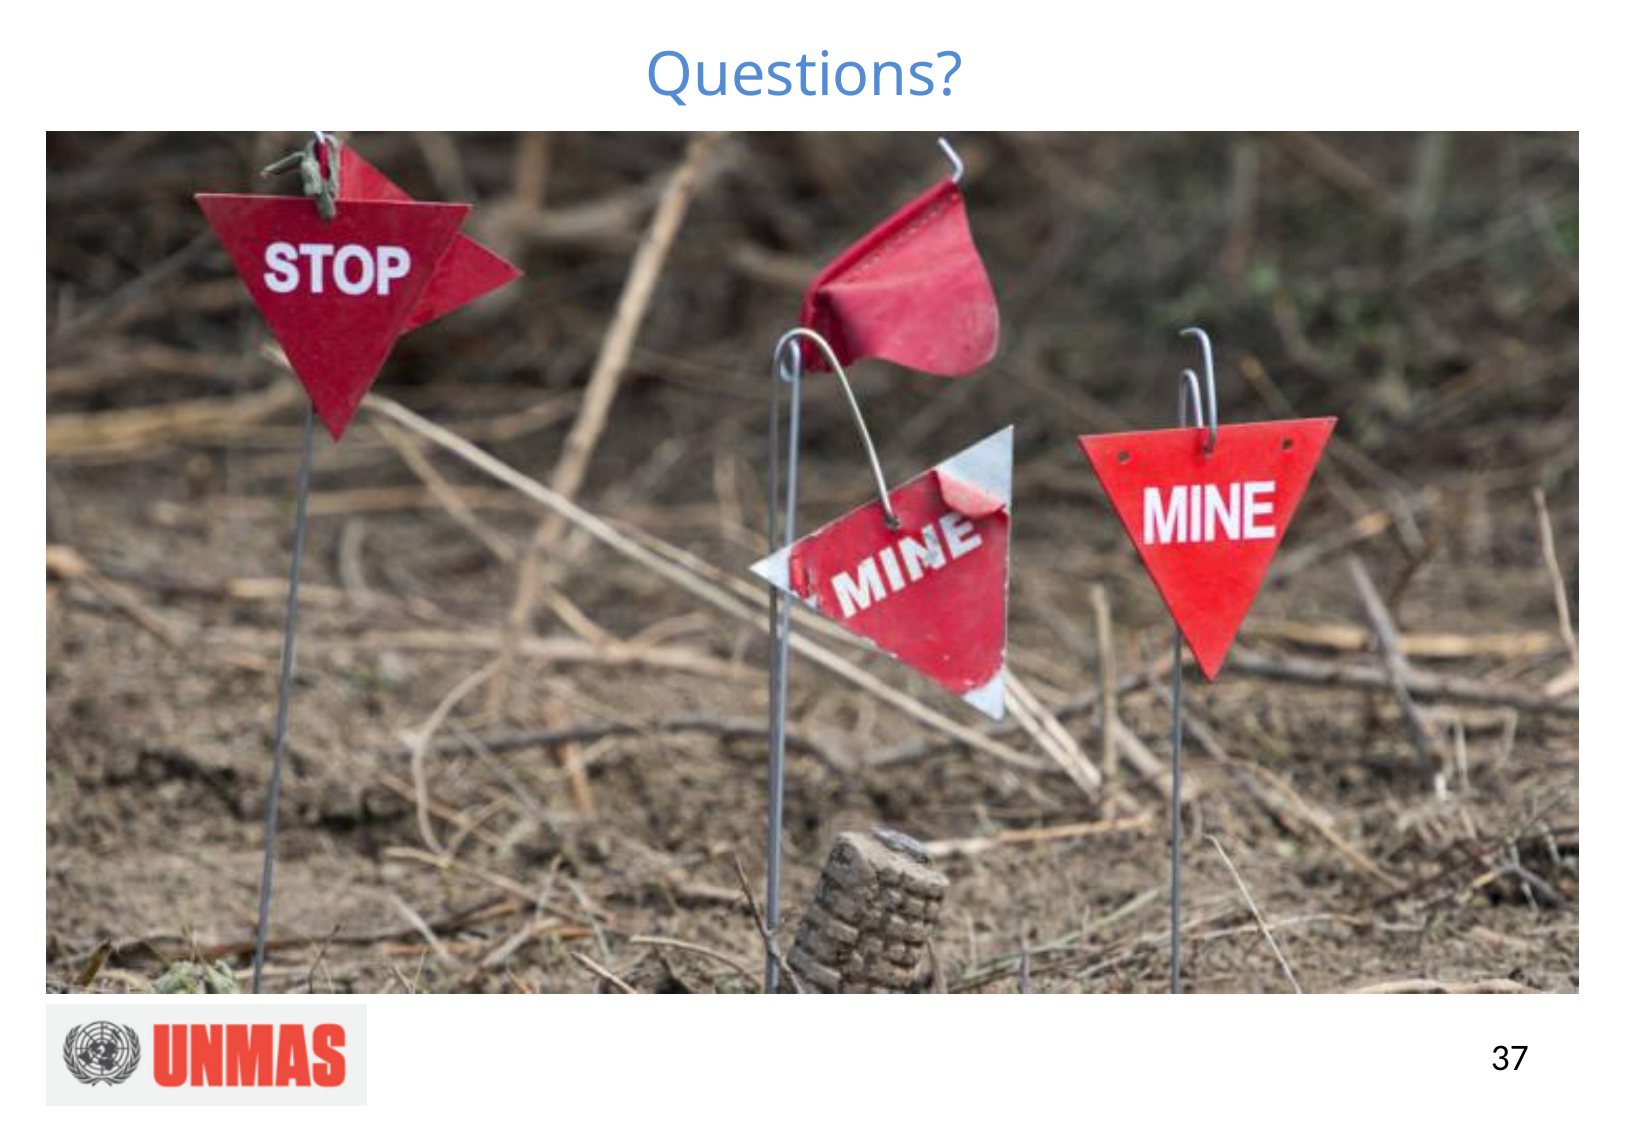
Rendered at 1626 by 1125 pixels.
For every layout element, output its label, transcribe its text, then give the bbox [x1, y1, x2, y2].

picture [46, 131, 1579, 994]
text_box Questions? [412, 26, 1213, 115]
slide_number 37 [1164, 1025, 1544, 1085]
picture [46, 1003, 367, 1106]
